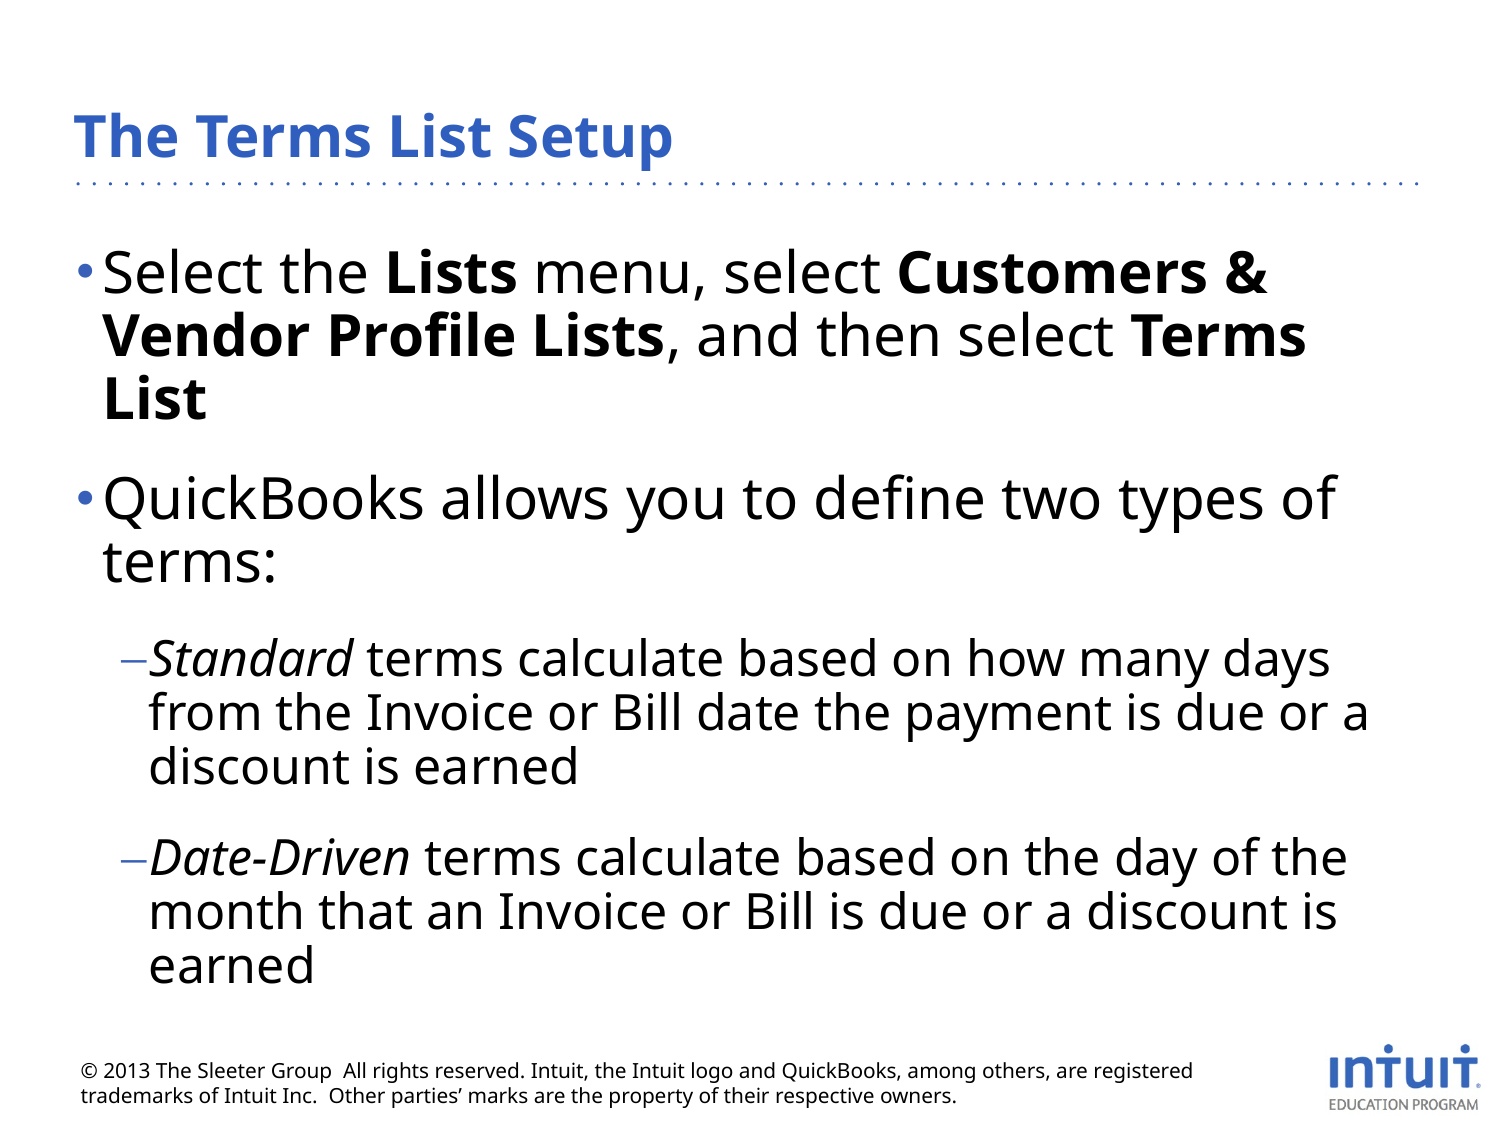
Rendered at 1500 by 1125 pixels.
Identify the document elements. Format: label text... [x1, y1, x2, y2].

picture [1325, 1039, 1485, 1116]
title The Terms List Setup [73, 62, 1424, 169]
list Select the Lists menu, select Customers & Vendor Profile Lists, and then select Terms List QuickBooks allows you to define two types of terms: Standard terms calculate based on how many days from the Invoice or Bill date the payment is due or a discount is earned Date-Driven terms calculate based on the day of the month that an Invoice or Bill is due or a discount is earned [75, 235, 1424, 1012]
